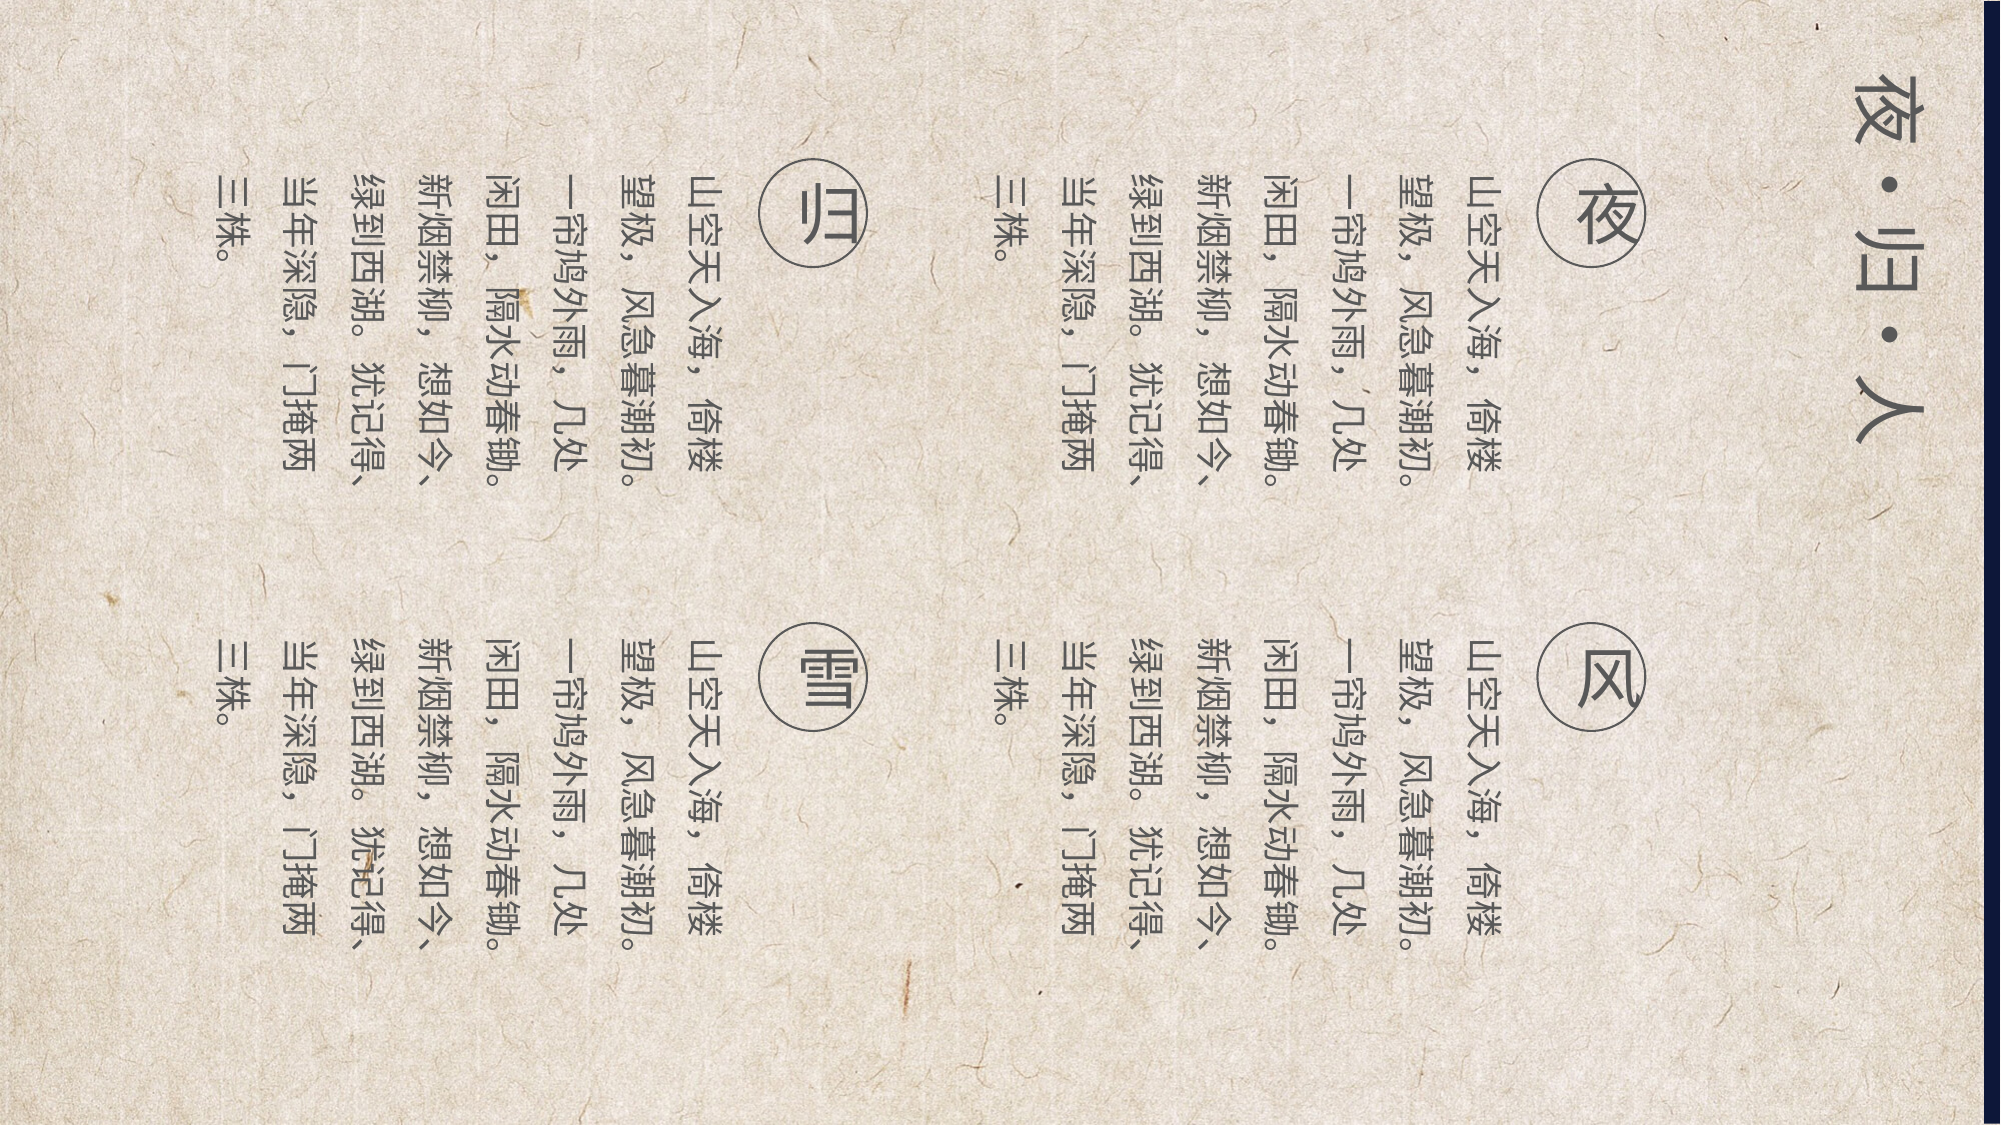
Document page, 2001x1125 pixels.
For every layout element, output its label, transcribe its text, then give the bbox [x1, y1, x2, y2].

text_box 夜•归•人 [1822, 57, 1944, 501]
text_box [1537, 623, 1646, 731]
text_box 山空天入海，倚楼望极，风急暮潮初。一帘鸠外雨，几处闲田，隔水动春锄。新烟禁柳，想如今、绿到西湖。犹记得、当年深隐，门掩两三株。 [183, 159, 760, 501]
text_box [759, 623, 867, 731]
text_box 山空天入海，倚楼望极，风急暮潮初。一帘鸠外雨，几处闲田，隔水动春锄。新烟禁柳，想如今、绿到西湖。犹记得、当年深隐，门掩两三株。 [183, 623, 760, 965]
text_box 山空天入海，倚楼望极，风急暮潮初。一帘鸠外雨，几处闲田，隔水动春锄。新烟禁柳，想如今、绿到西湖。犹记得、当年深隐，门掩两三株。 [962, 623, 1538, 965]
picture [0, 0, 1983, 1125]
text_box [759, 159, 867, 268]
text_box [1983, 0, 2000, 1125]
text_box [1537, 159, 1646, 267]
text_box 山空天入海，倚楼望极，风急暮潮初。一帘鸠外雨，几处闲田，隔水动春锄。新烟禁柳，想如今、绿到西湖。犹记得、当年深隐，门掩两三株。 [962, 159, 1538, 501]
